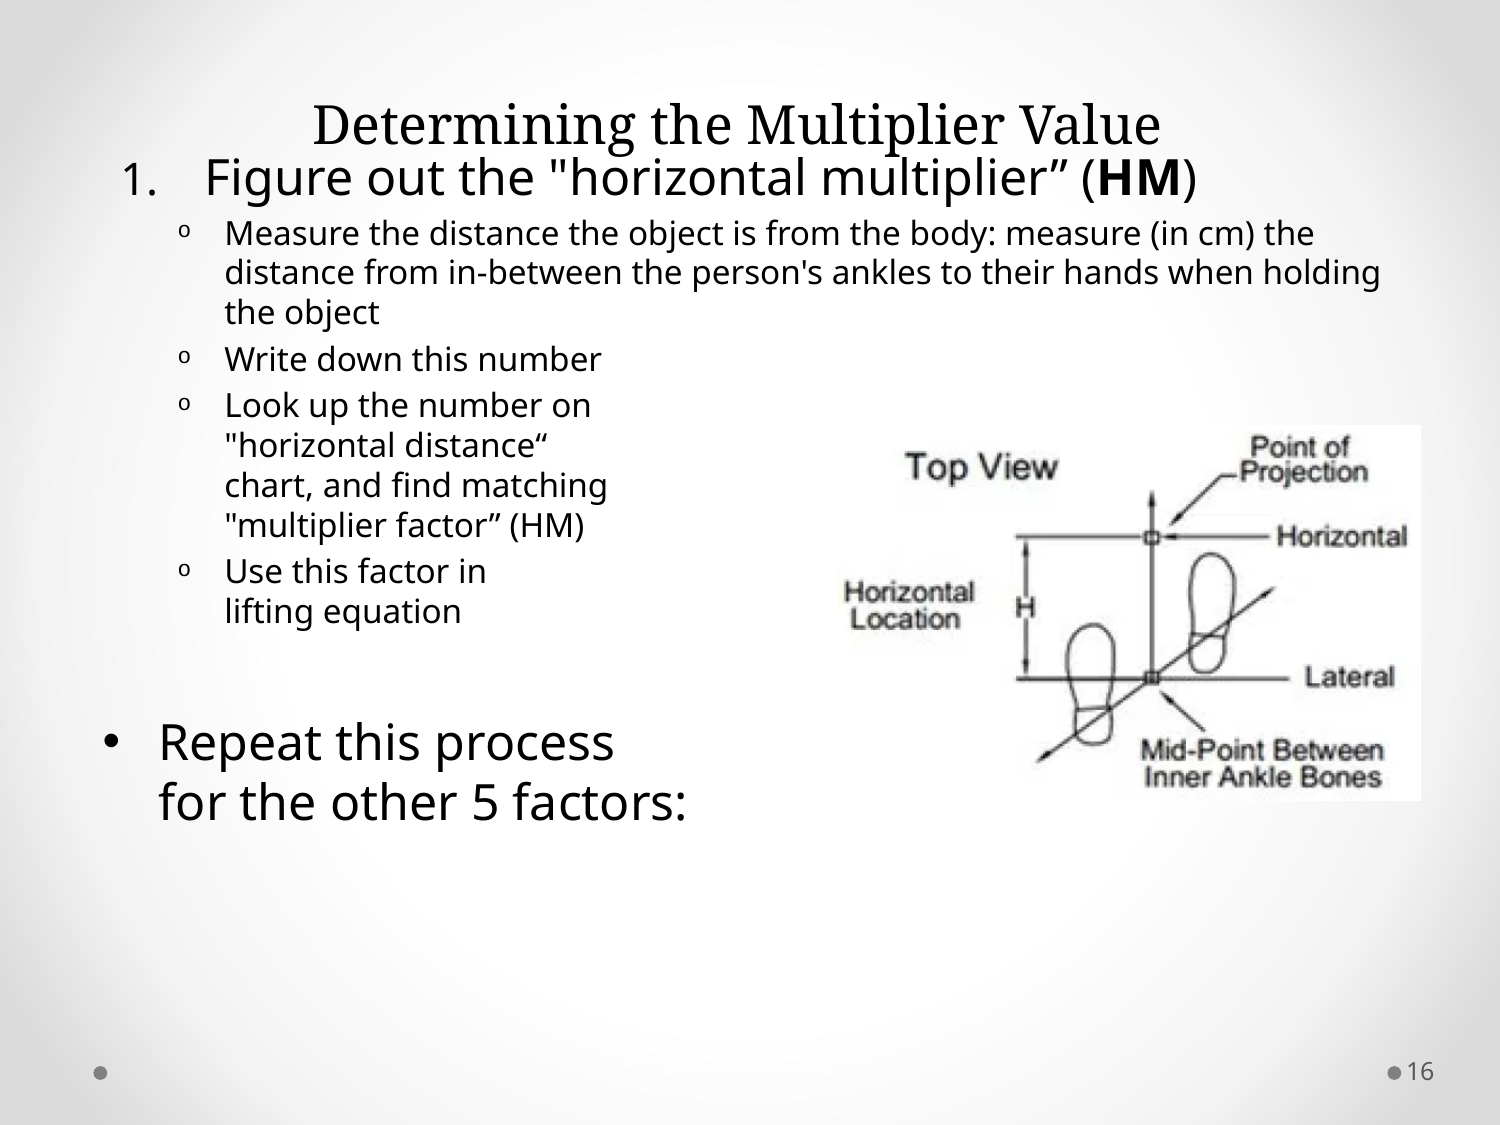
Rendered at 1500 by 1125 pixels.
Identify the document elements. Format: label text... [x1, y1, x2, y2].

list Figure out the "horizontal multiplier” (HM) Measure the distance the object is from the body: measure (in cm) the distance from in-between the person's ankles to their hands when holding the object Write down this number Look up the number on "horizontal distance“ chart, and find matching "multiplier factor” (HM) Use this factor in lifting equation Repeat this process for the other 5 factors: [87, 137, 1438, 1113]
picture [0, 0, 1500, 1125]
slide_number 16 [1401, 1042, 1494, 1103]
title Determining the Multiplier Value [62, 62, 1413, 163]
